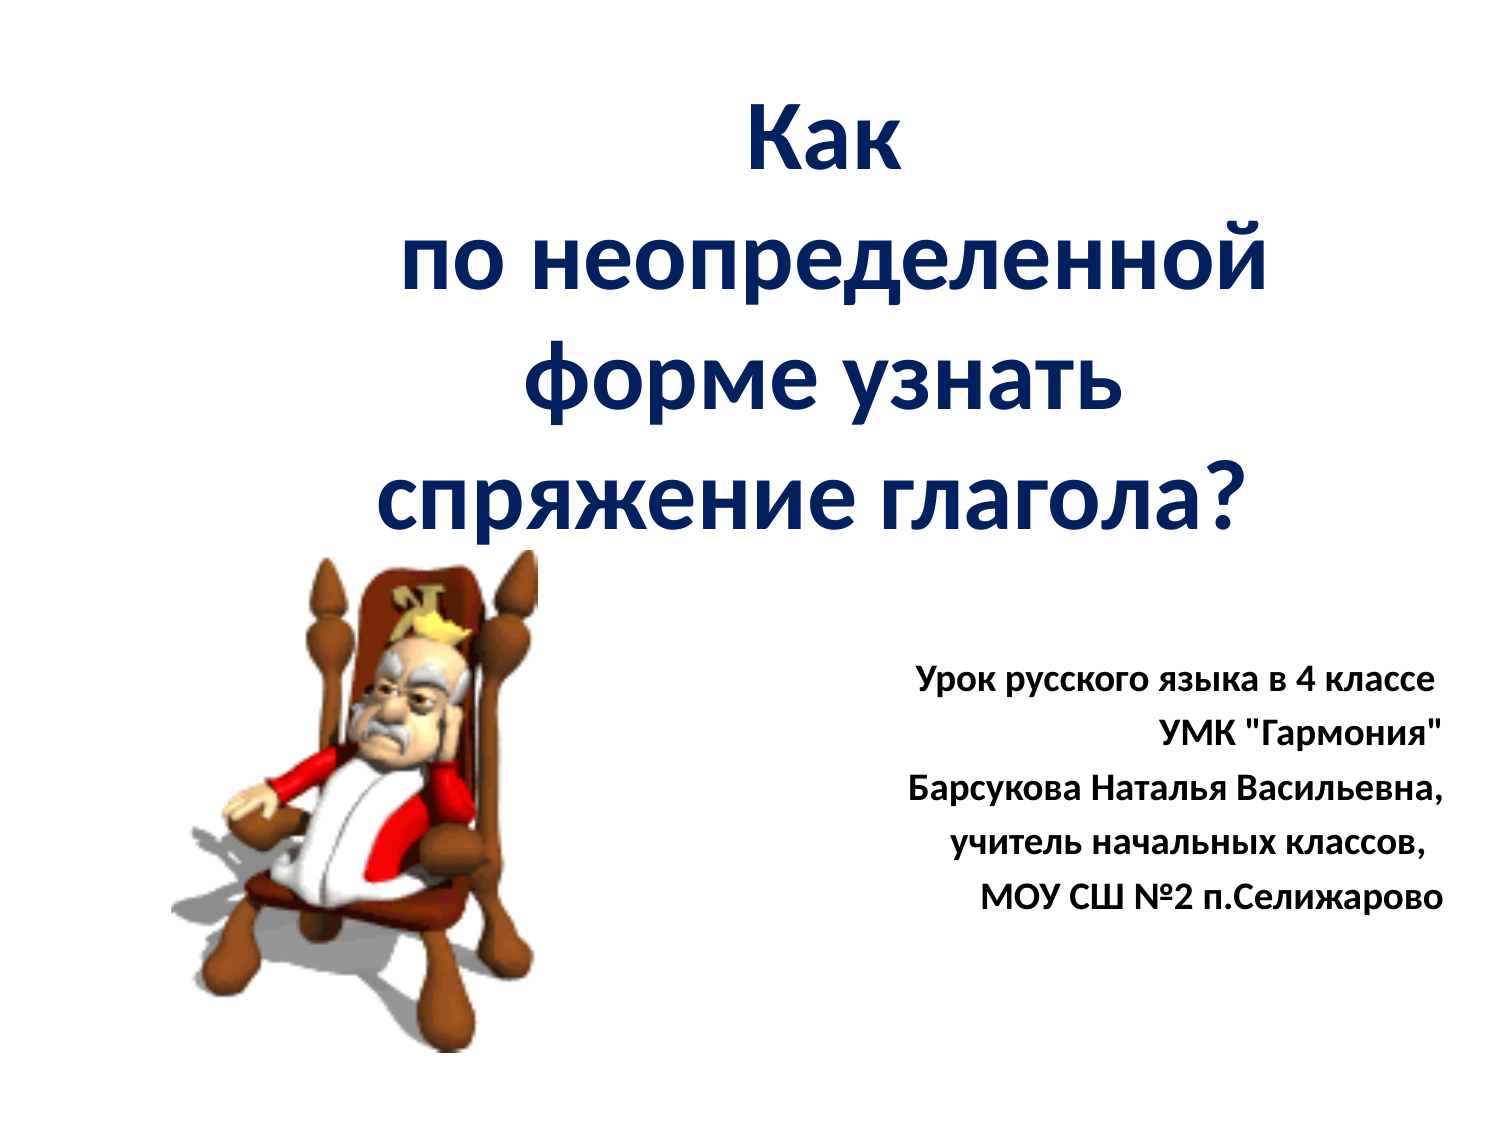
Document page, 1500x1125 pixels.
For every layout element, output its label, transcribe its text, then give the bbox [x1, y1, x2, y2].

picture [170, 550, 538, 1054]
subtitle Урок русского языка в 4 классе УМК "Гармония" Барсукова Наталья Васильевна, учитель начальных классов, МОУ СШ №2 п.Селижарово [542, 645, 1459, 929]
title Как по неопределенной форме узнать спряжение глагола? [265, 0, 1383, 645]
